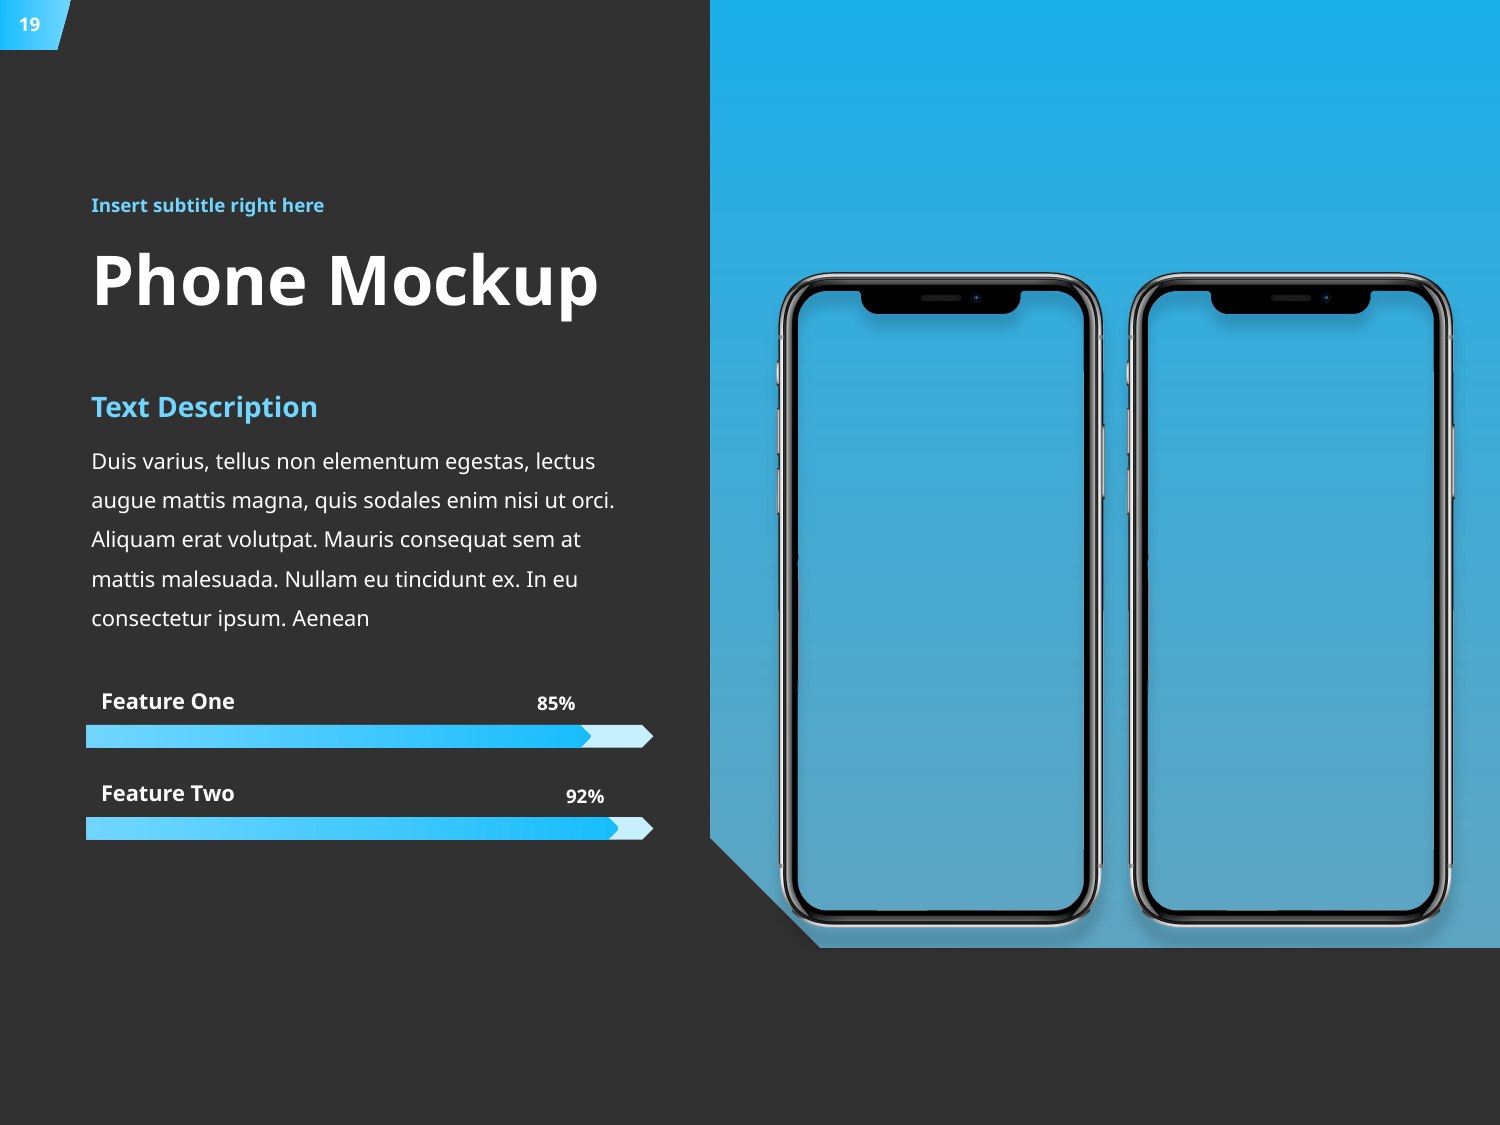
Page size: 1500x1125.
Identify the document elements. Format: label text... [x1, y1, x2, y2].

title Phone Mockup [76, 236, 709, 362]
text_box Duis varius, tellus non elementum egestas, lectus augue mattis magna, quis sodales enim nisi ut orci. Aliquam erat volutpat. Mauris consequat sem at mattis malesuada. Nullam eu tincidunt ex. In eu consectetur ipsum. Aenean [76, 426, 644, 639]
subtitle Insert subtitle right here [76, 177, 709, 236]
picture [710, 0, 1500, 951]
slide_number 19 [0, 1, 68, 49]
text_box 85% [497, 684, 591, 722]
text_box [85, 723, 593, 749]
text_box [85, 816, 621, 841]
text_box Text Description [76, 381, 372, 430]
text_box Feature Two [86, 771, 302, 813]
text_box 92% [526, 776, 620, 815]
text_box [609, 816, 655, 841]
text_box [581, 723, 655, 749]
text_box Feature One [86, 679, 302, 721]
